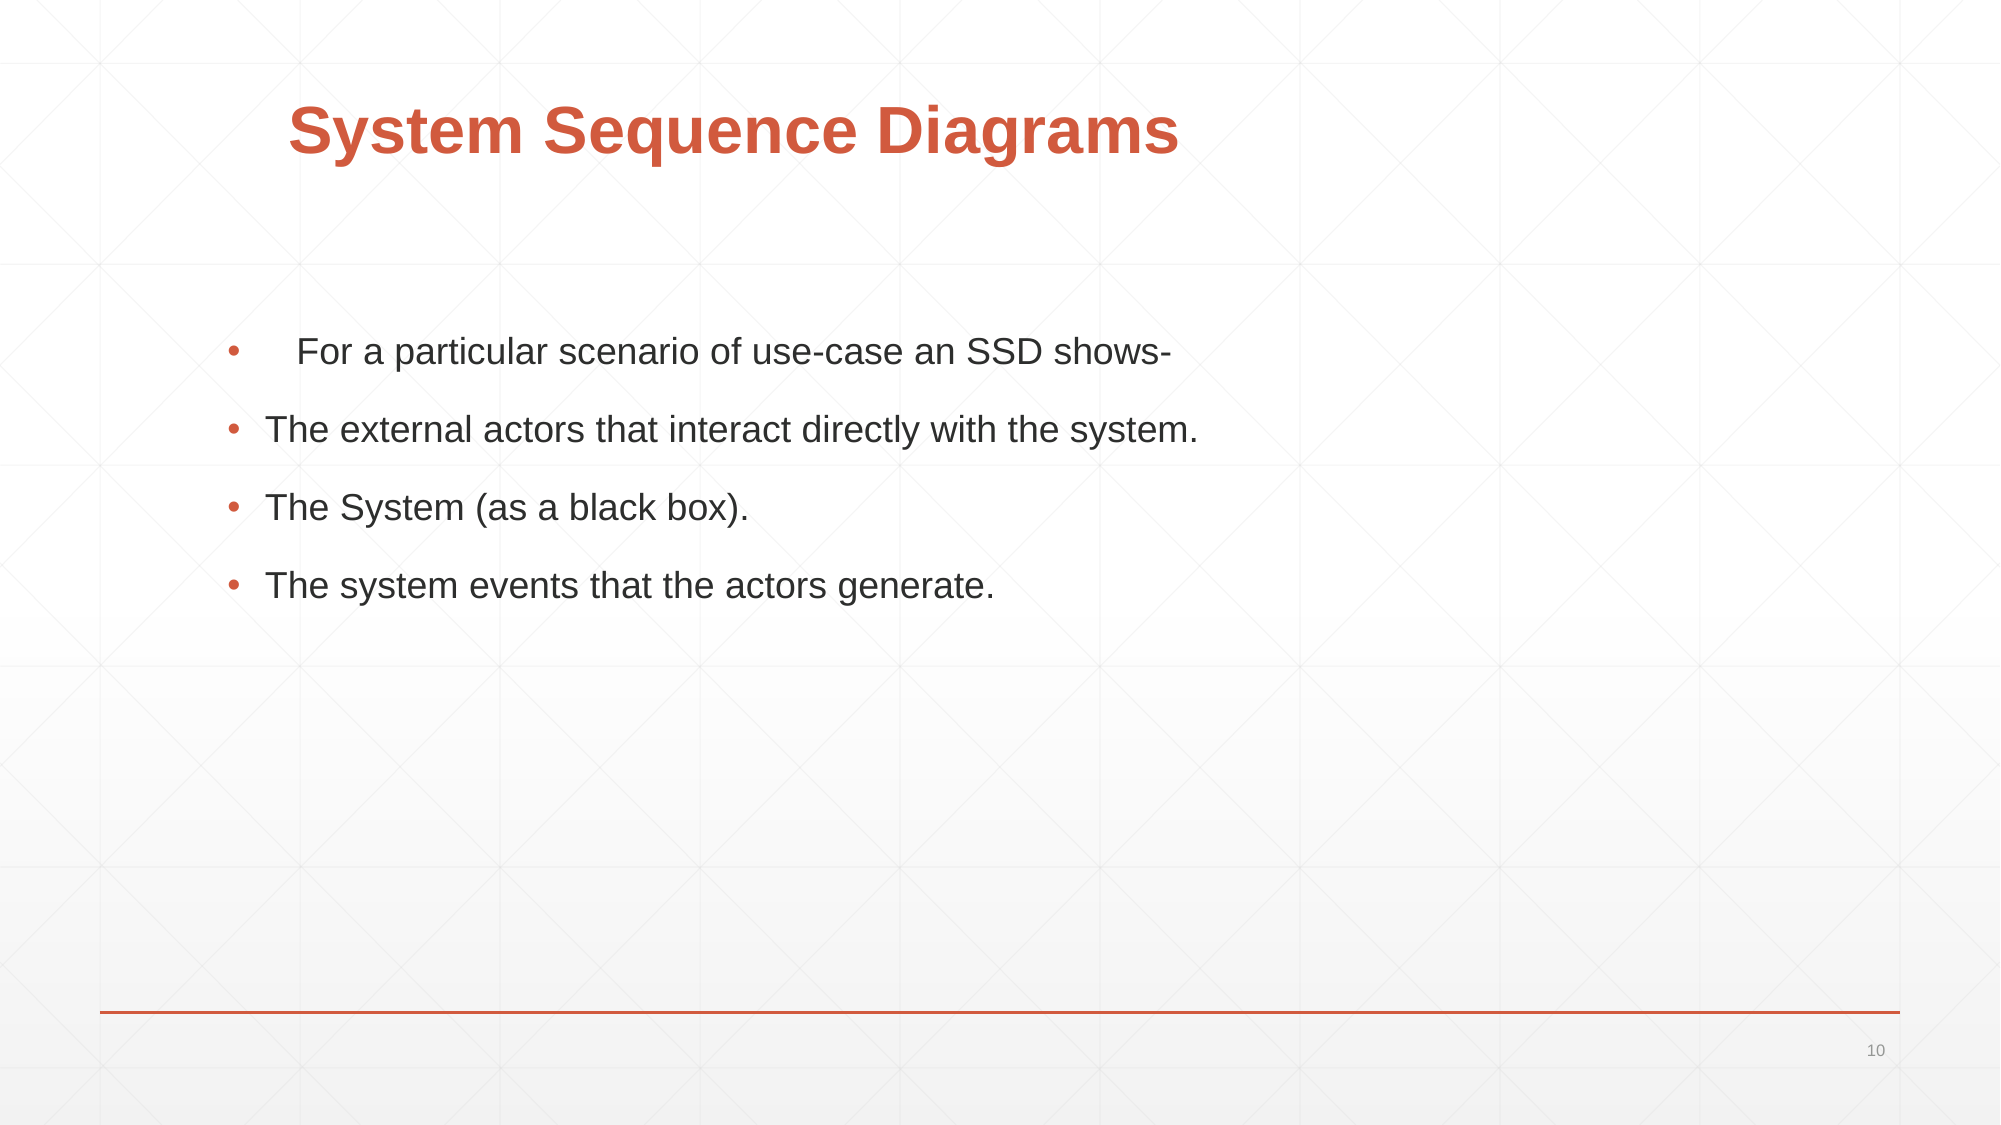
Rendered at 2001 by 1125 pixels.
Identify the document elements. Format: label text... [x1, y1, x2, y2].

list For a particular scenario of use-case an SSD shows- The external actors that interact directly with the system. The System (as a black box). The system events that the actors generate. [212, 324, 1788, 950]
slide_number 10 [1749, 1031, 1901, 1069]
title System Sequence Diagrams [273, 0, 1674, 176]
